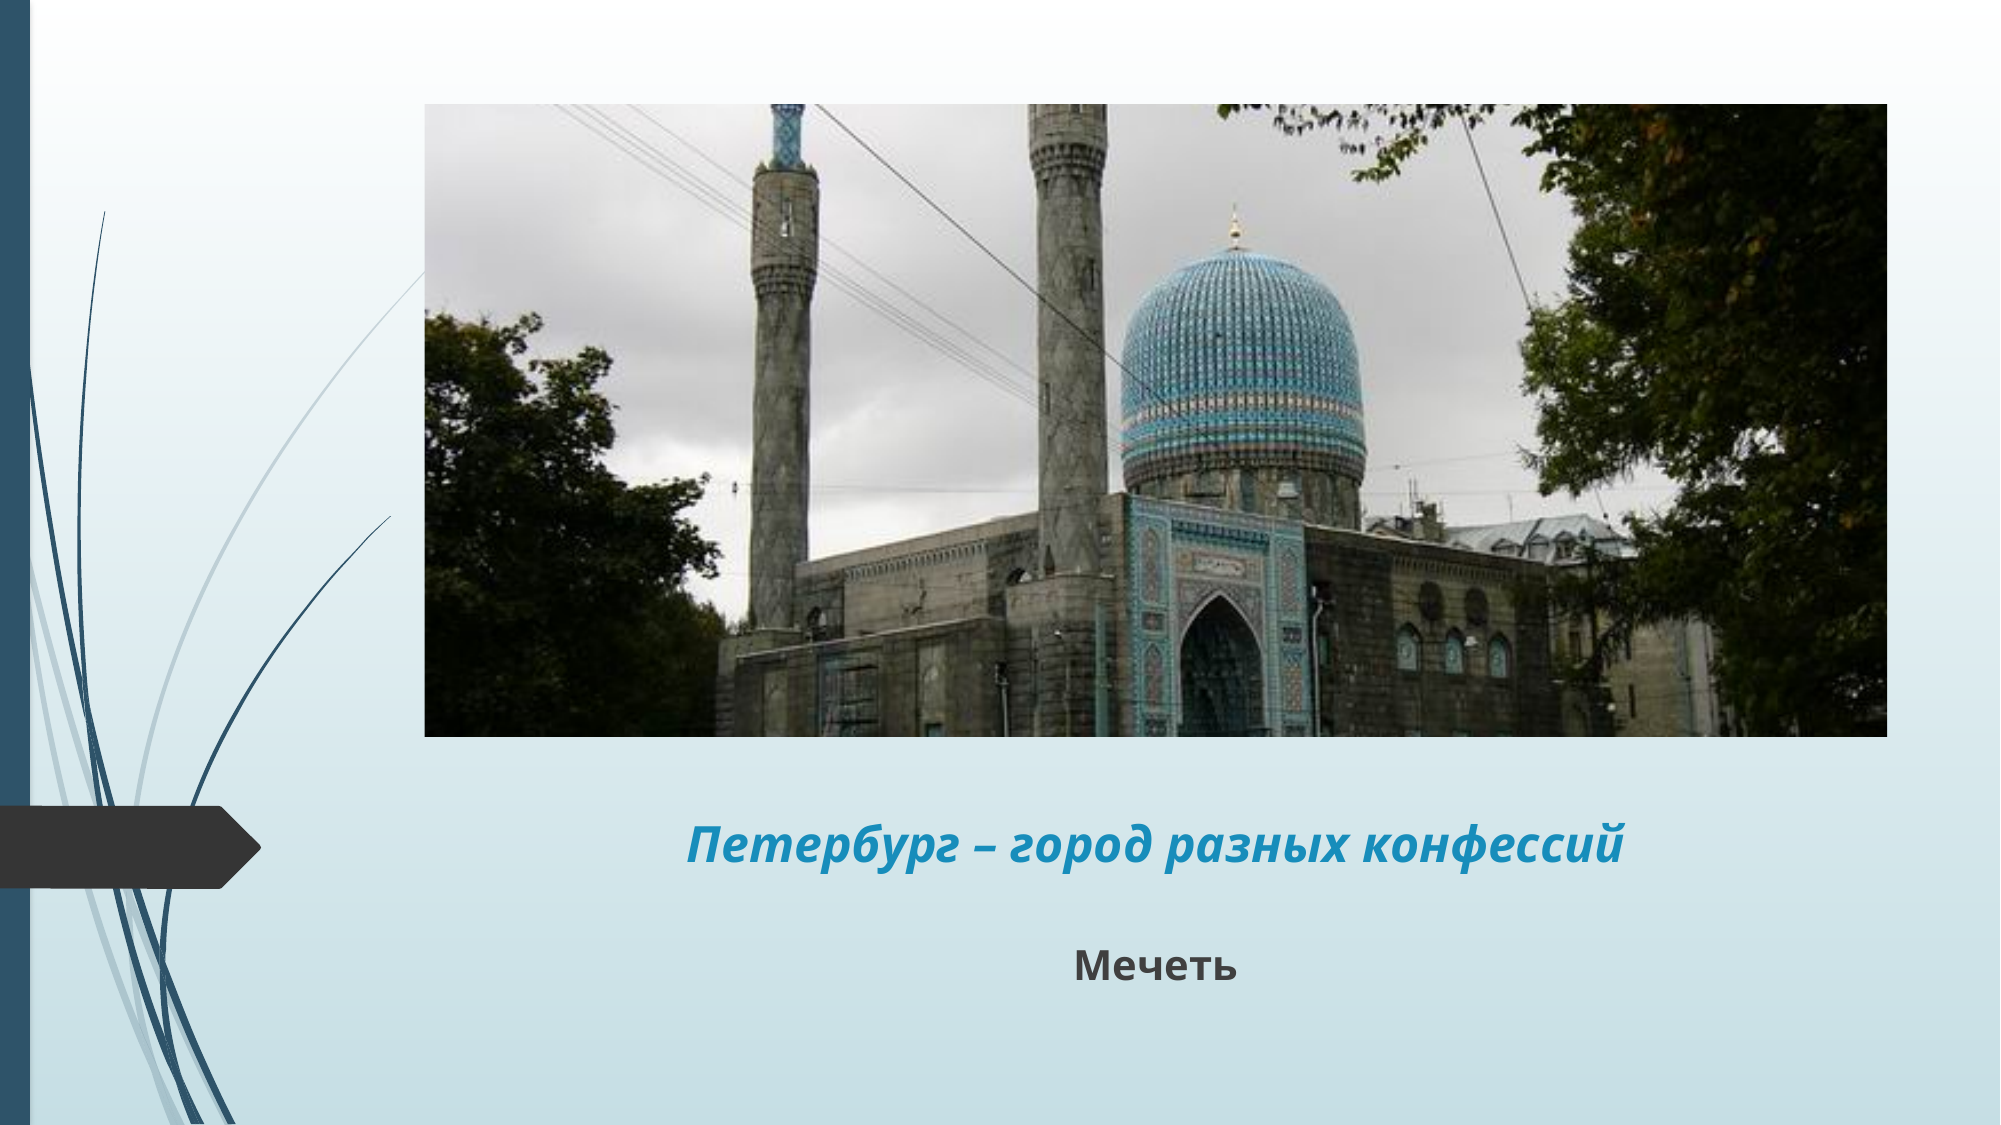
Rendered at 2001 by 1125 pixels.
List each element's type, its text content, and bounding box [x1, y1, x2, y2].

title Петербург – город разных конфессий [424, 787, 1888, 881]
picture [424, 103, 1888, 737]
list Мечеть [424, 931, 1888, 1018]
